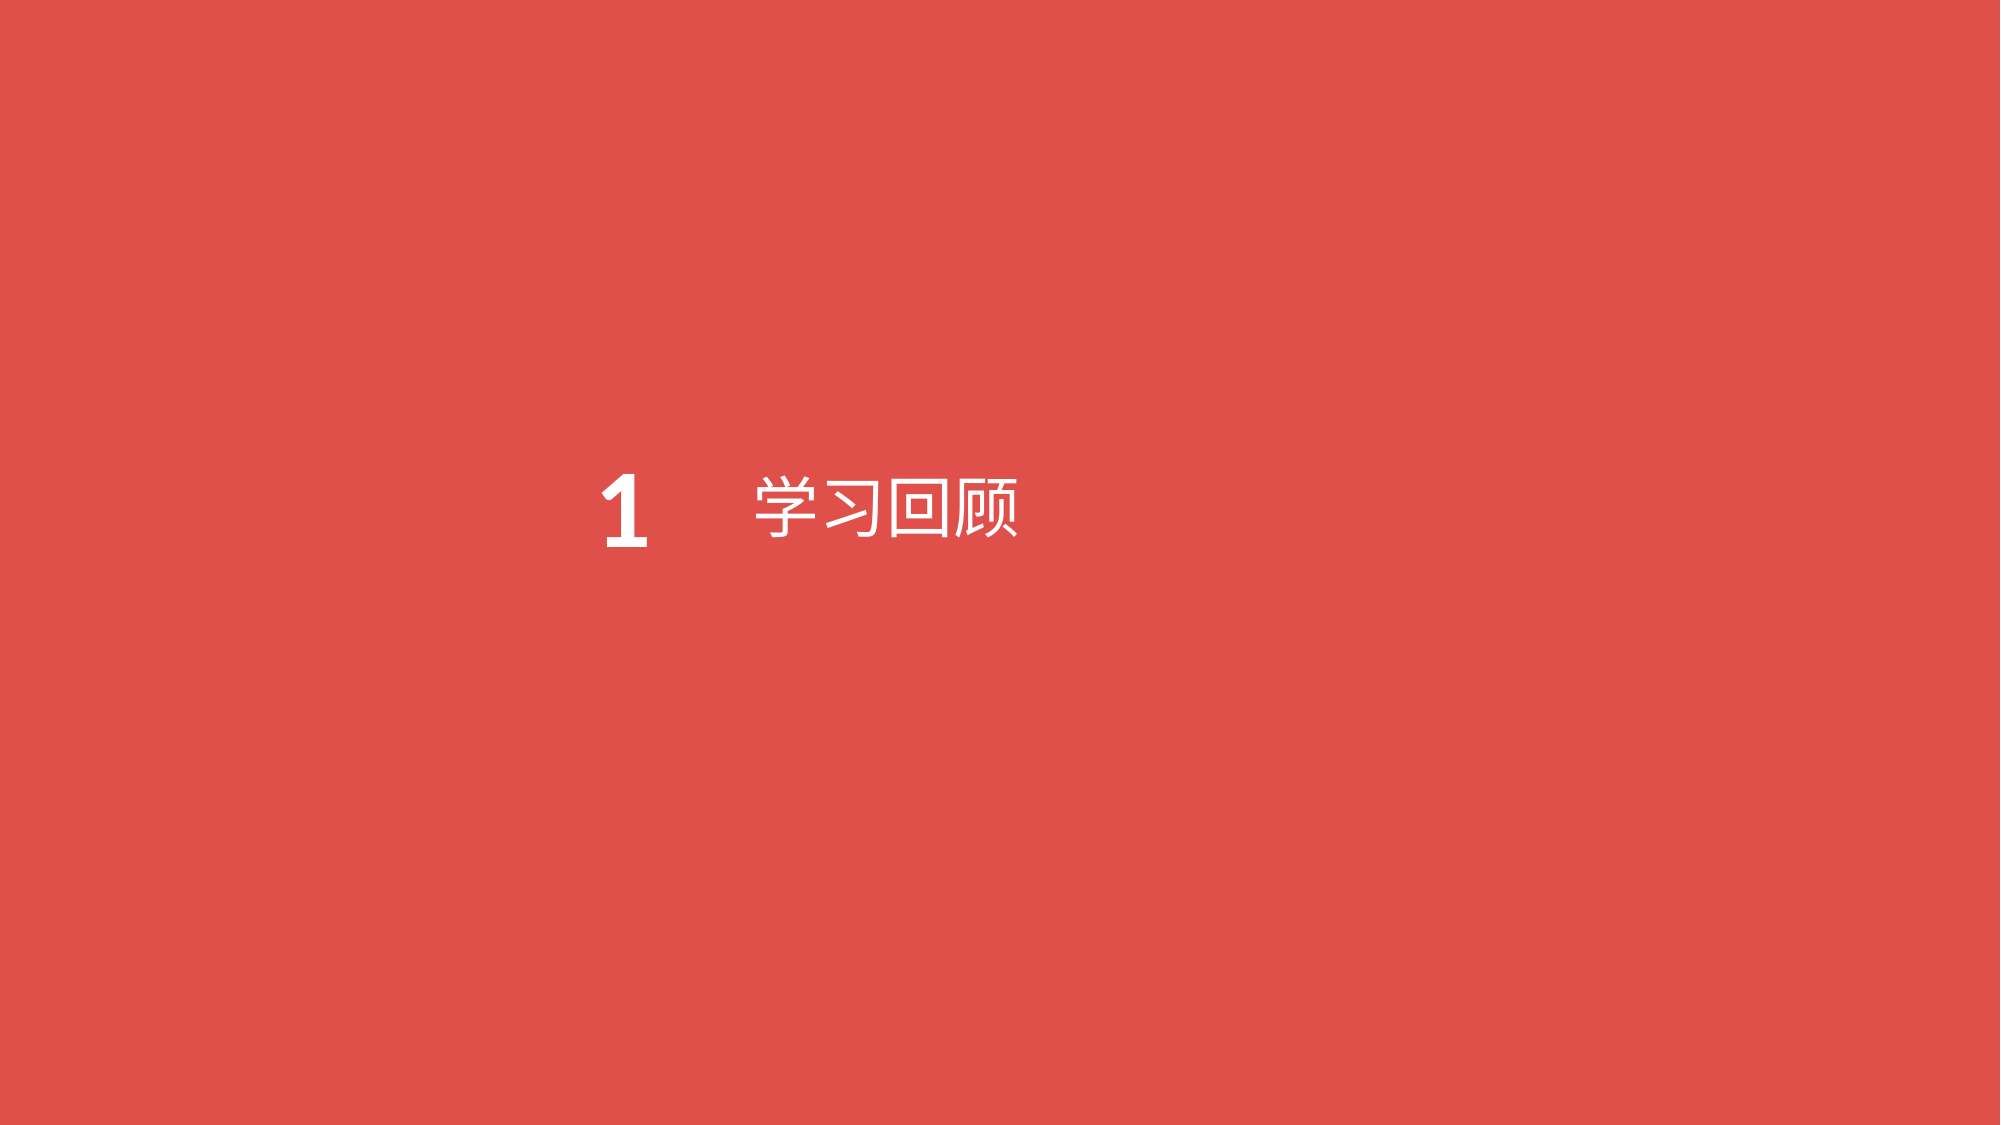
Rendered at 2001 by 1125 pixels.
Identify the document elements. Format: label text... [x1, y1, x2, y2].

list 1 [580, 448, 667, 574]
list 学习回顾 [738, 448, 1460, 574]
